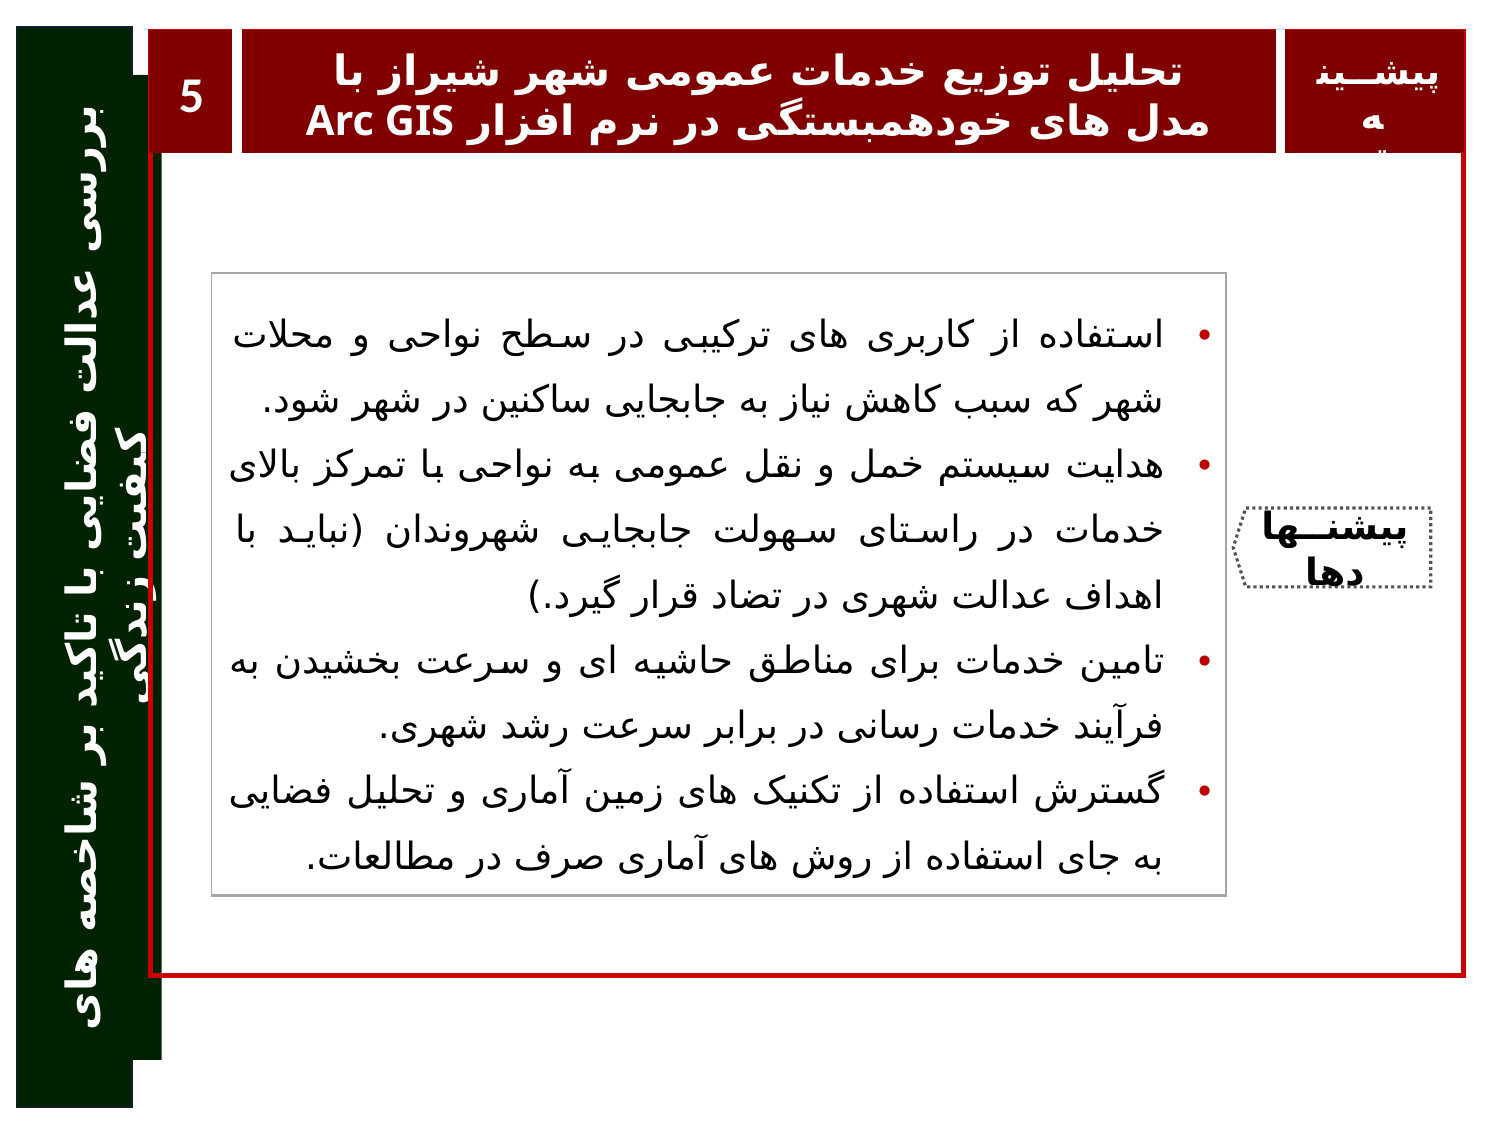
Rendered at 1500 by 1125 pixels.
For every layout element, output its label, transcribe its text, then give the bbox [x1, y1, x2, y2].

text_box [1285, 30, 1464, 153]
text_box [1276, 28, 1285, 155]
text_box پیشنــهادها [1232, 507, 1432, 588]
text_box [16, 27, 132, 1108]
table_header استفاده از کاربری های ترکیبی در سطح نواحی و محلات شهر که سبب کاهش نیاز به جابجایی ساکنین در شهر شود. هدایت سیستم خمل و نقل عمومی به نواحی با تمرکز بالای خدمات در راستای سهولت جابجایی شهروندان (نباید با اهداف عدالت شهری در تضاد قرار گیرد.) تامین خدمات برای مناطق حاشیه ای و سرعت بخشیدن به فرآیند خدمات رسانی در برابر سرعت رشد شهری. گسترش استفاده از تکنیک های زمین آماری و تحلیل فضایی به جای استفاده از روش های آماری صرف در مطالعات. [212, 274, 1225, 894]
text_box تحلیل توزیع خدمات عمومی شهر شیراز با مدل های خودهمبستگی در نرم افزار Arc GIS و Geoda [280, 36, 1238, 202]
text_box [242, 30, 1276, 153]
text_box [149, 30, 232, 153]
text_box [149, 153, 1464, 977]
text_box 5 [150, 55, 233, 130]
text_box [232, 26, 242, 153]
text_box پیشــینه تحقیق [1293, 39, 1464, 190]
